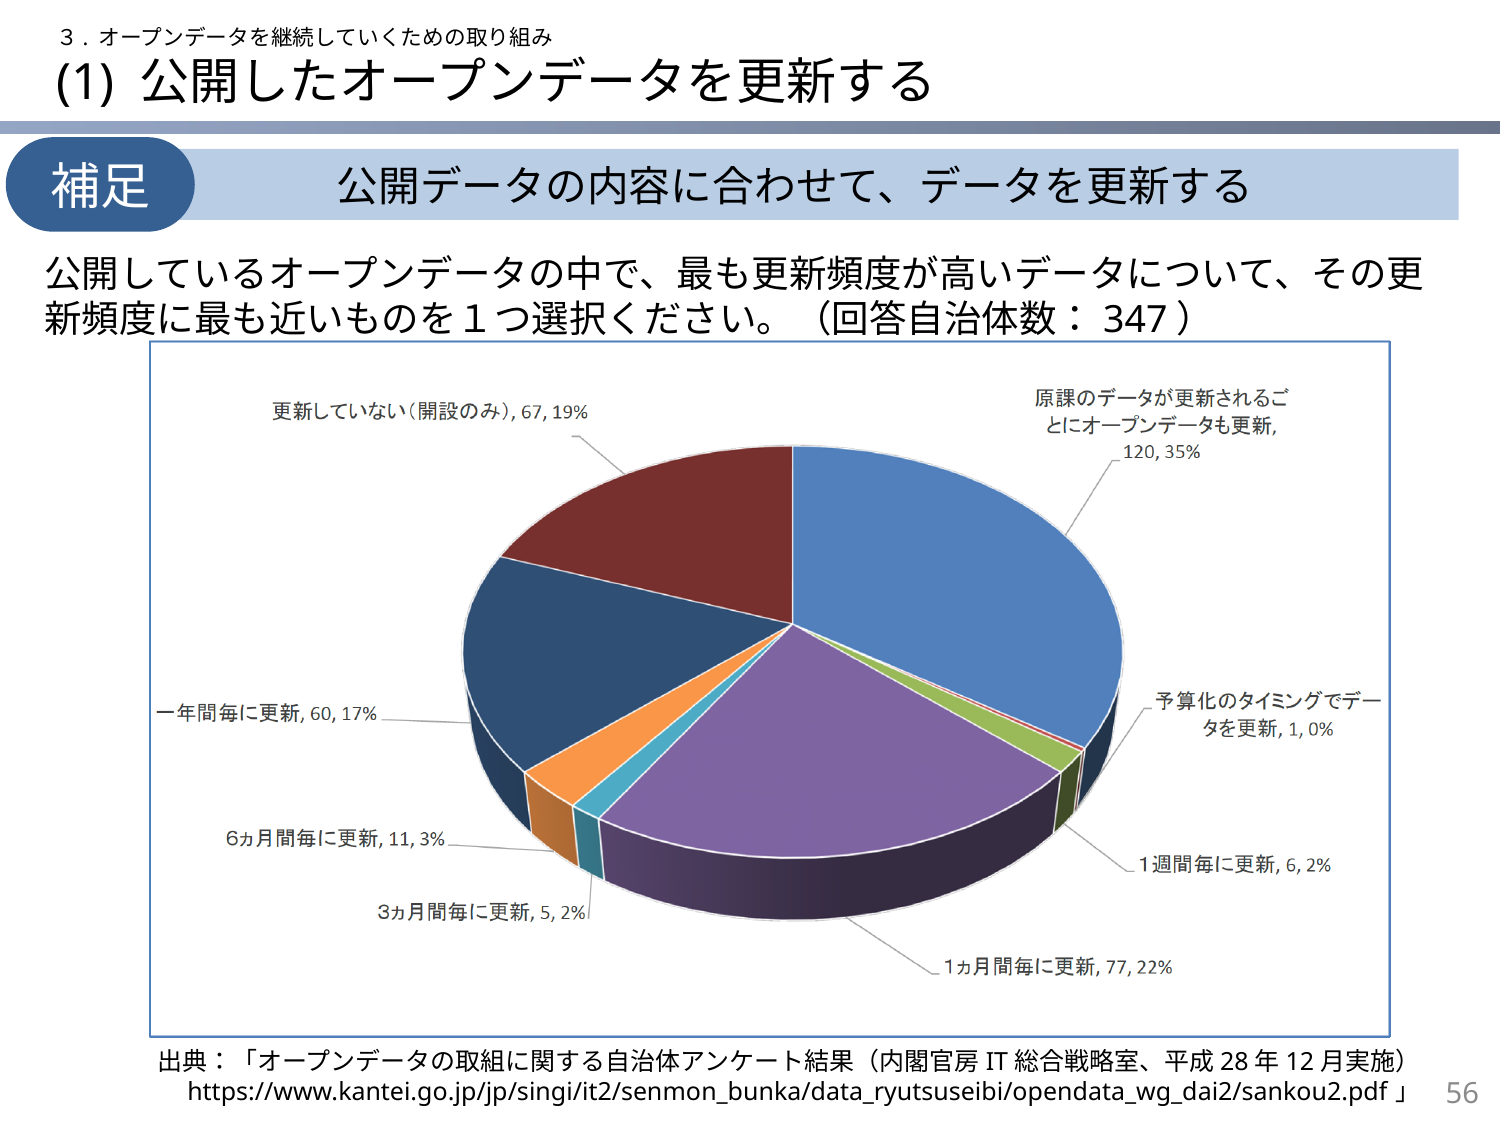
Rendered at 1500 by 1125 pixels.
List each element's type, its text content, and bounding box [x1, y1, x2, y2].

text_box ３. オープンデータを継続していくための取り組み [41, 19, 1471, 58]
text_box 公開データの内容に合わせて、データを更新する [181, 148, 1460, 221]
text_box 補足 [4, 136, 196, 233]
text_box 公開しているオープンデータの中で、最も更新頻度が高いデータについて、その更新頻度に最も近いものを１つ選択ください。（回答自治体数：347） [29, 242, 1459, 348]
title (1) 公開したオープンデータを更新する [41, 58, 1459, 119]
text_box 出典：「オープンデータの取組に関する自治体アンケート結果（内閣官房IT総合戦略室、平成28年12月実施） https://www.kantei.go.jp/jp/singi/it2/senmon_bunka/data_ryutsuseibi/opendata_wg_dai2/sankou2.pdf」 [40, 1037, 1436, 1087]
slide_number 55 [1411, 1070, 1495, 1118]
picture [147, 338, 1394, 1041]
